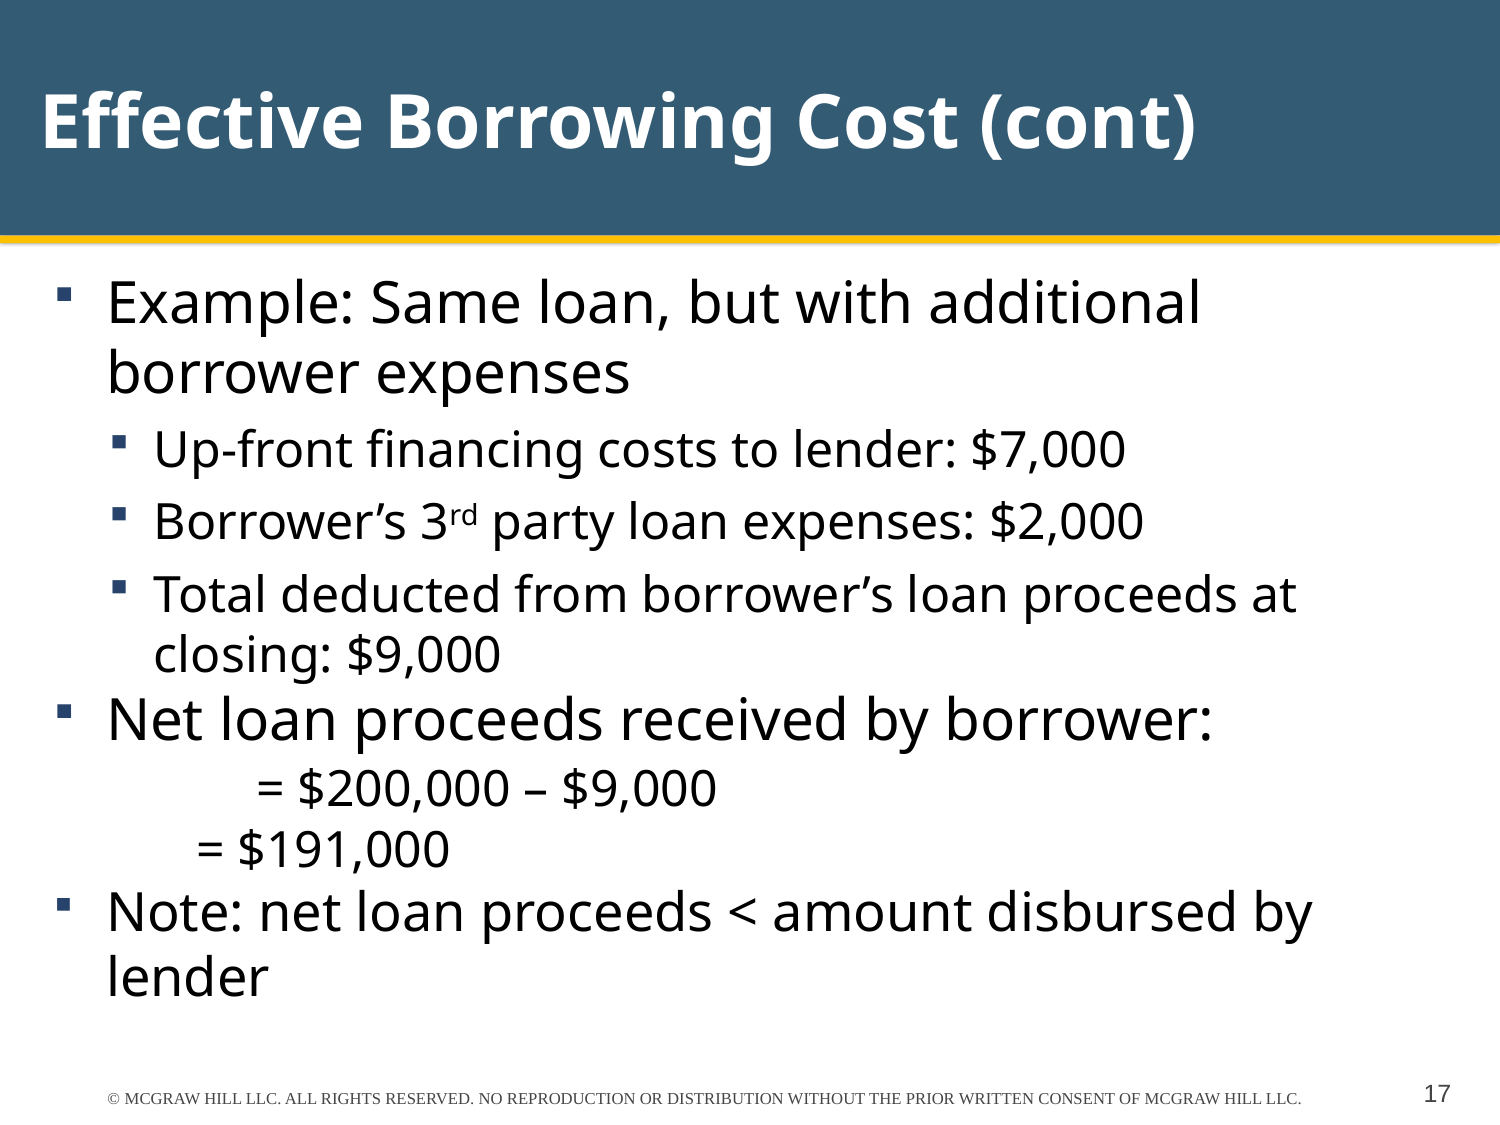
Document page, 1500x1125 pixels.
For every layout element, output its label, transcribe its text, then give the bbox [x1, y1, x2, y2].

footer © MCGRAW HILL LLC. ALL RIGHTS RESERVED. NO REPRODUCTION OR DISTRIBUTION WITHOUT THE PRIOR WRITTEN CONSENT OF MCGRAW HILL LLC. [75, 1062, 1337, 1108]
title Effective Borrowing Cost (cont) [24, 24, 1450, 213]
list Example: Same loan, but with additional borrower expenses Up-front financing costs to lender: $7,000 Borrower’s 3rd party loan expenses: $2,000 Total deducted from borrower’s loan proceeds at closing: $9,000 Net loan proceeds received by borrower: = $200,000 – $9,000 = $191,000 Note: net loan proceeds < amount disbursed by lender [24, 249, 1467, 1025]
slide_number 17 [1345, 1062, 1467, 1108]
